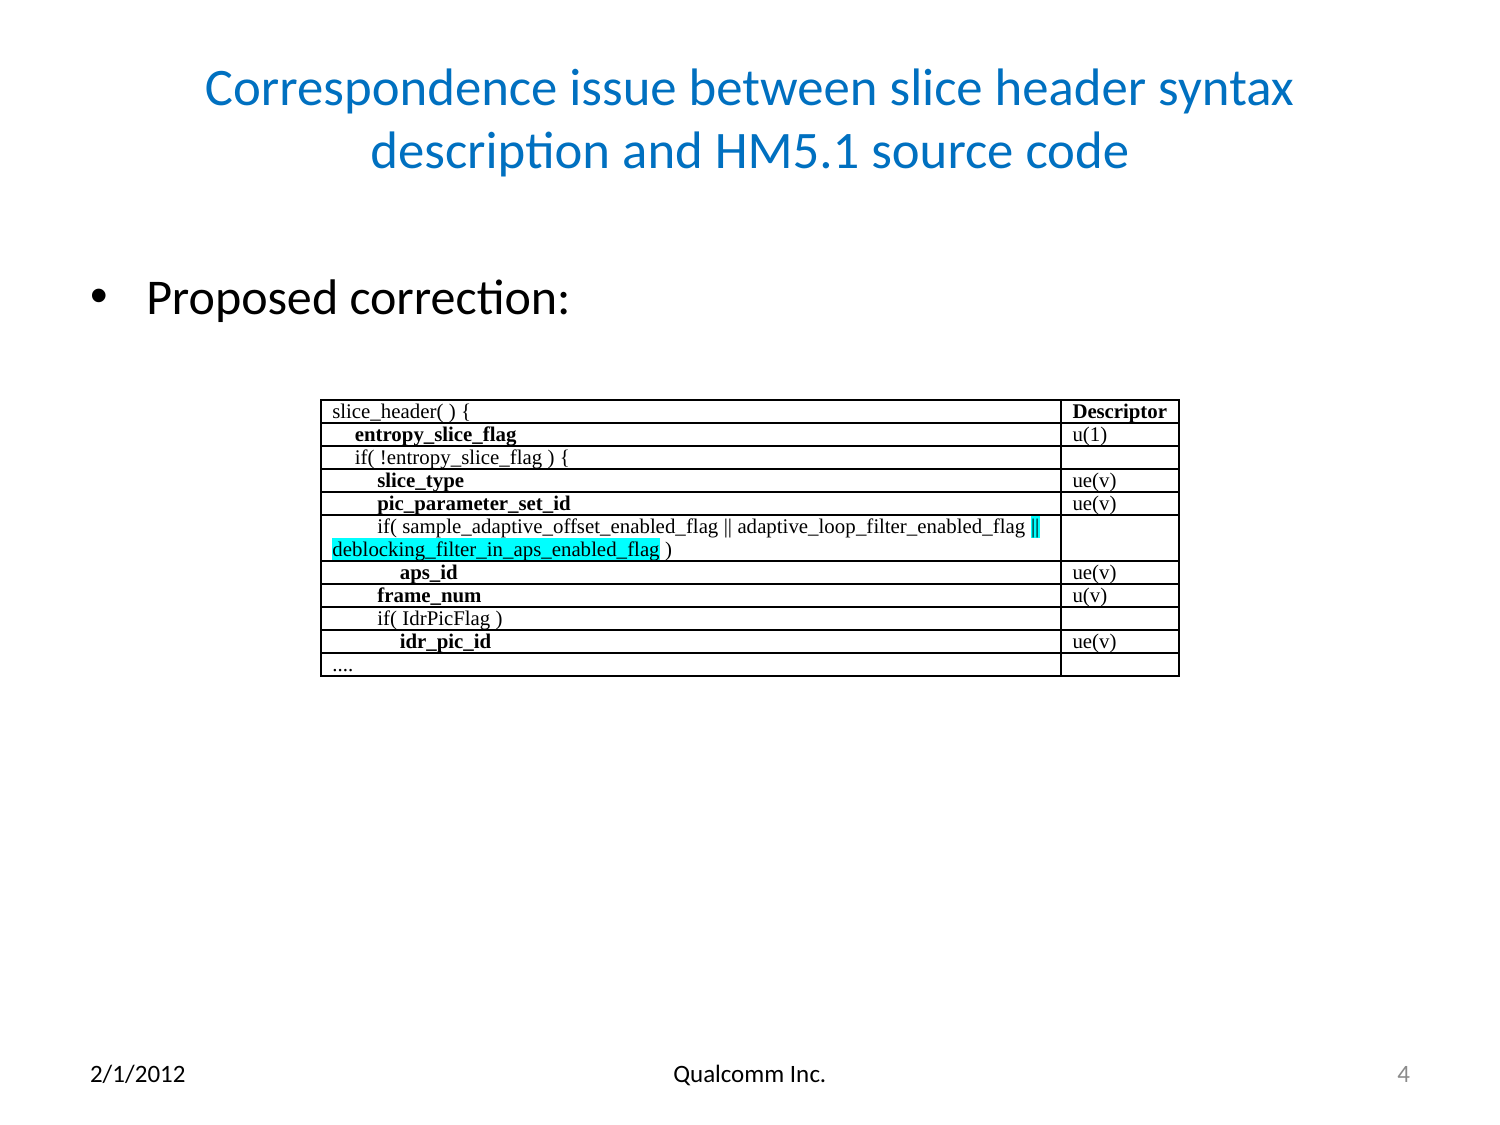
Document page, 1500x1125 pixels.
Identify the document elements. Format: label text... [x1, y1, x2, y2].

table_cell frame_num [322, 585, 1060, 606]
table_cell ue(v) [1062, 470, 1178, 491]
table_cell [1062, 447, 1178, 468]
table_cell entropy_slice_flag [322, 424, 1060, 445]
table_cell if( sample_adaptive_offset_enabled_flag || adaptive_loop_filter_enabled_flag || deblocking_filter_in_aps_enabled_flag ) [322, 516, 1060, 560]
table_header Descriptor [1062, 401, 1178, 422]
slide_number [75, 1042, 425, 1103]
table_cell aps_id [322, 562, 1060, 583]
table_cell slice_type [322, 470, 1060, 491]
table_cell u(v) [1062, 585, 1178, 606]
table_cell [1062, 608, 1178, 629]
table_cell [1062, 654, 1178, 675]
footer Qualcomm Inc. [512, 1042, 988, 1103]
list Proposed correction: [75, 187, 1425, 1005]
title Correspondence issue between slice header syntax description and HM5.1 source code [75, 45, 1425, 187]
table_cell [1062, 516, 1178, 560]
table_cell ue(v) [1062, 493, 1178, 514]
table_header slice_header( ) { [322, 401, 1060, 422]
table_cell if( !entropy_slice_flag ) { [322, 447, 1060, 468]
table_cell u(1) [1062, 424, 1178, 445]
table_cell if( IdrPicFlag ) [322, 608, 1060, 629]
table_cell idr_pic_id [322, 631, 1060, 652]
slide_number 4 [1074, 1042, 1425, 1103]
table_cell .... [322, 654, 1060, 675]
table_cell ue(v) [1062, 562, 1178, 583]
table_cell pic_parameter_set_id [322, 493, 1060, 514]
table_cell ue(v) [1062, 631, 1178, 652]
